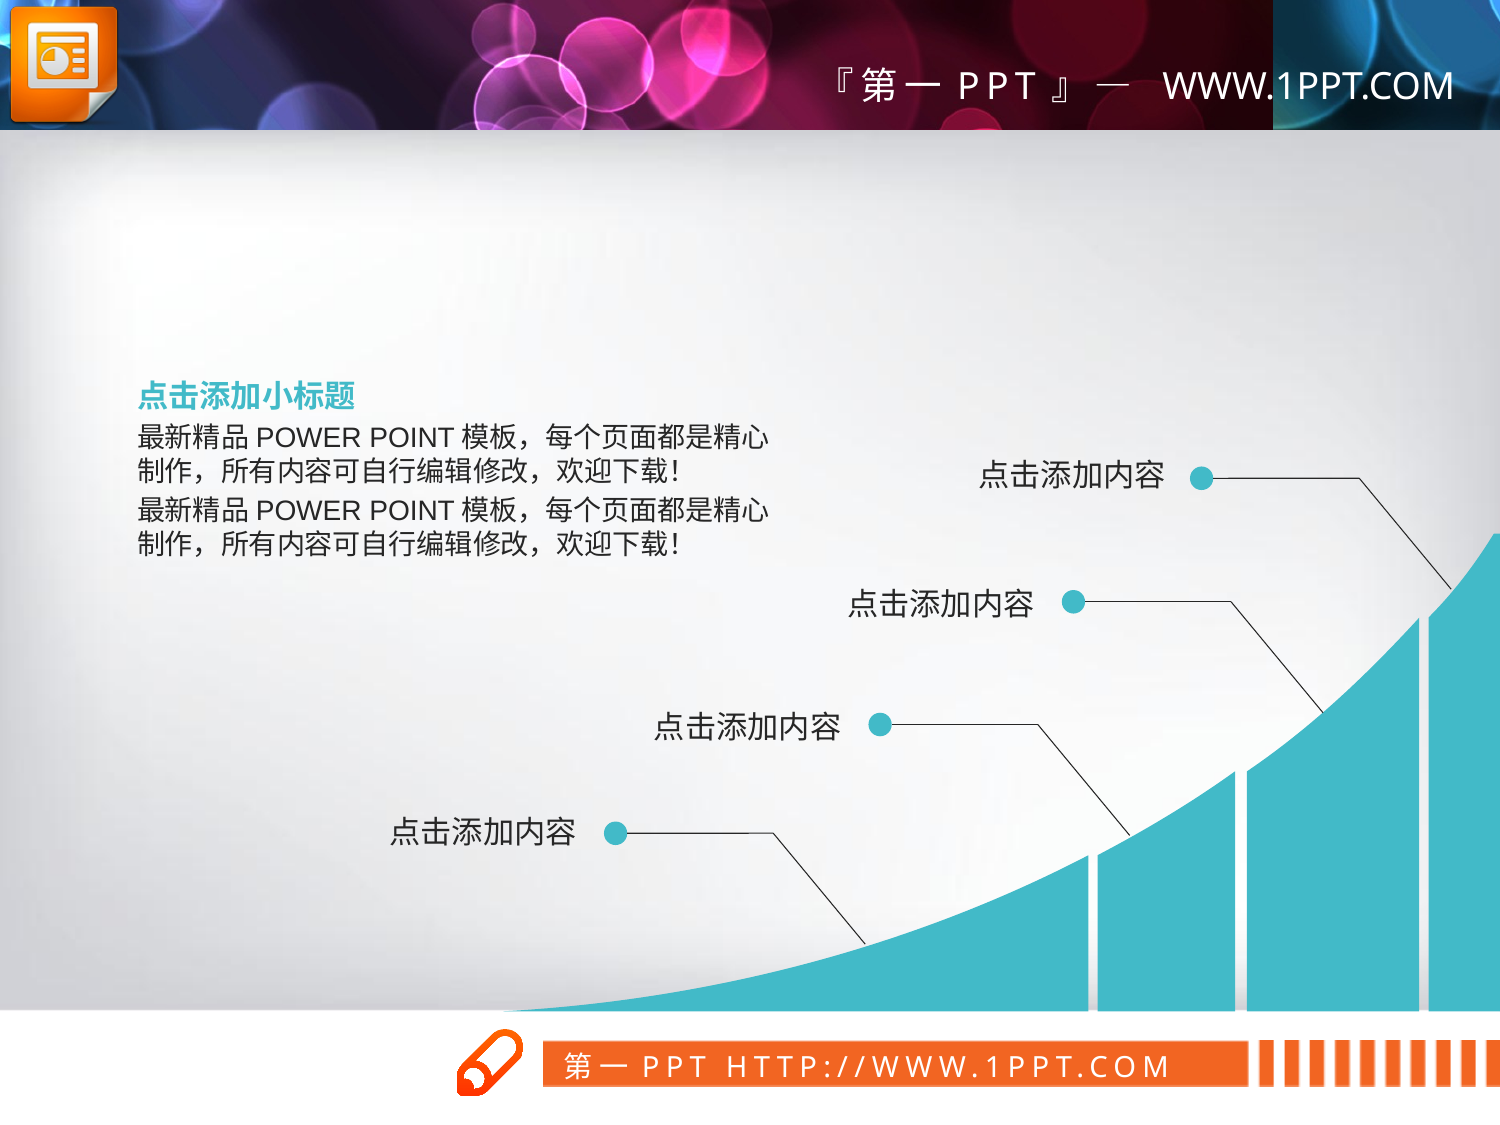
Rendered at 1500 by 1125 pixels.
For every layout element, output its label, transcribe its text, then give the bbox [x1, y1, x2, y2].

text_box 点击添加小标题 最新精品POWER POINT模板，每个页面都是精心制作，所有内容可自行编辑修改，欢迎下载！ 最新精品POWER POINT模板，每个页面都是精心制作，所有内容可自行编辑修改，欢迎下载！ [125, 371, 786, 578]
picture [543, 1040, 1500, 1087]
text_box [868, 712, 1130, 836]
text_box 点击添加内容 [367, 804, 497, 857]
text_box 点击添加内容 [956, 447, 1188, 500]
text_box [603, 821, 866, 945]
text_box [502, 533, 1500, 1012]
picture [0, 0, 1500, 1012]
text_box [1189, 466, 1452, 590]
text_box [1061, 589, 1324, 713]
